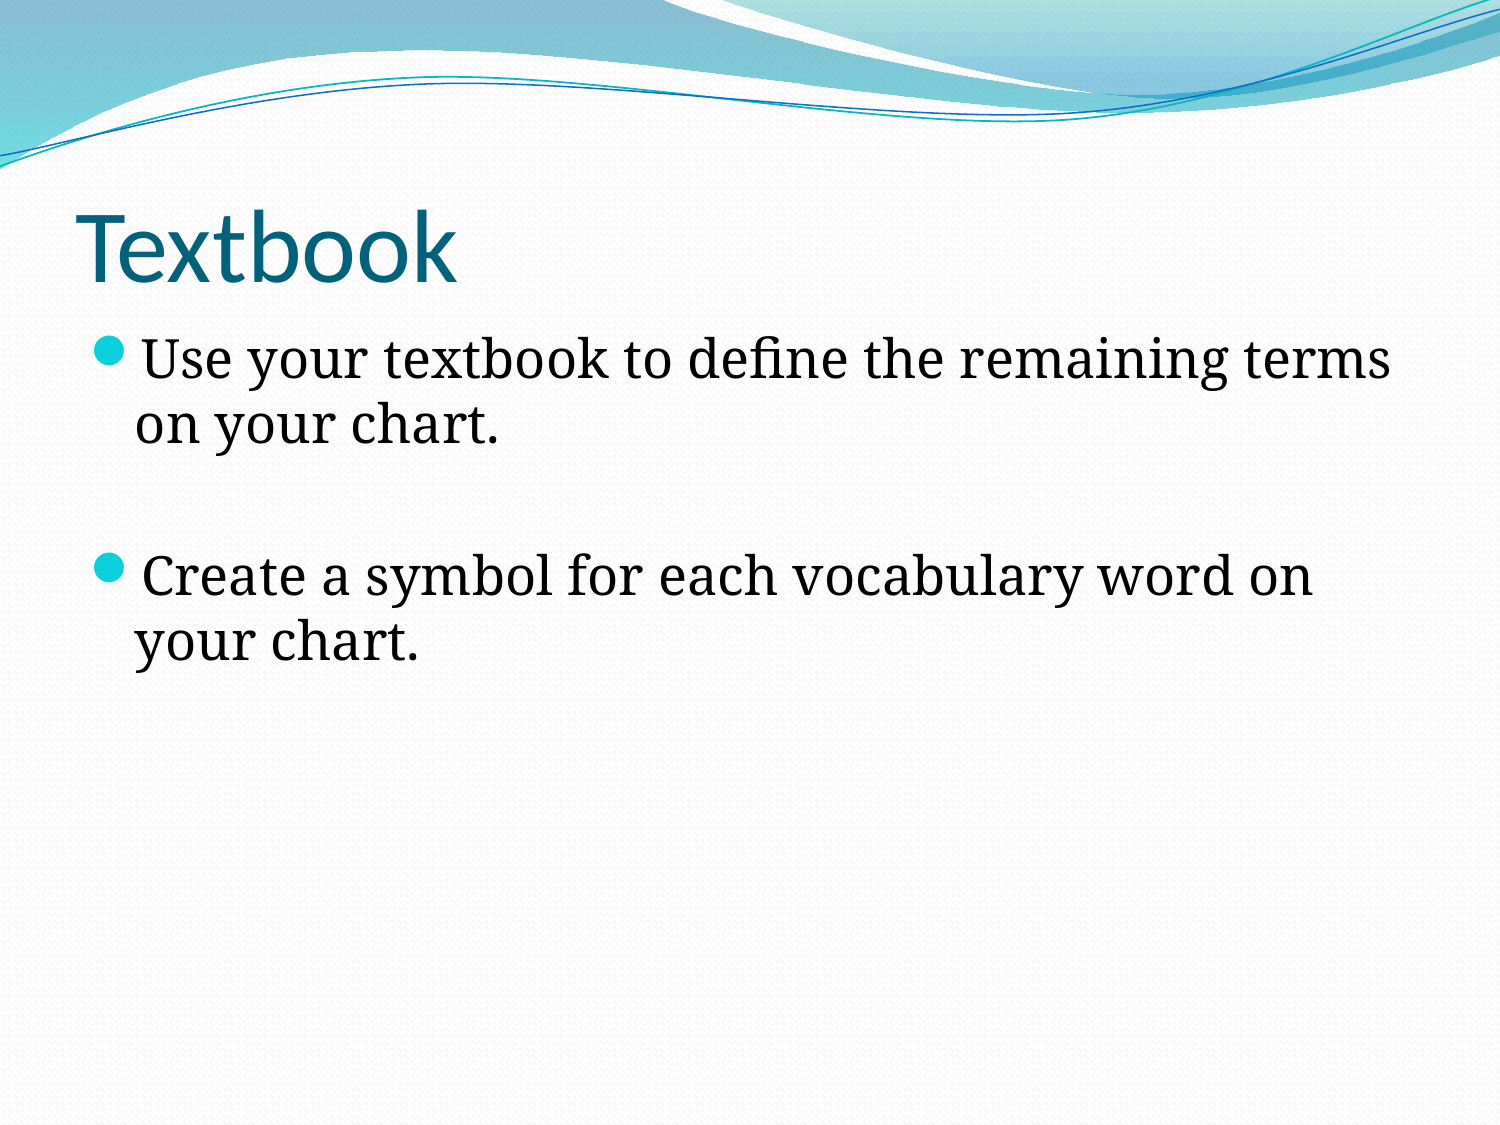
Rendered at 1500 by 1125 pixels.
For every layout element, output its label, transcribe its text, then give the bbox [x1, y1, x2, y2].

title Textbook [75, 115, 1425, 303]
list Use your textbook to define the remaining terms on your chart. Create a symbol for each vocabulary word on your chart. [75, 317, 1425, 1038]
